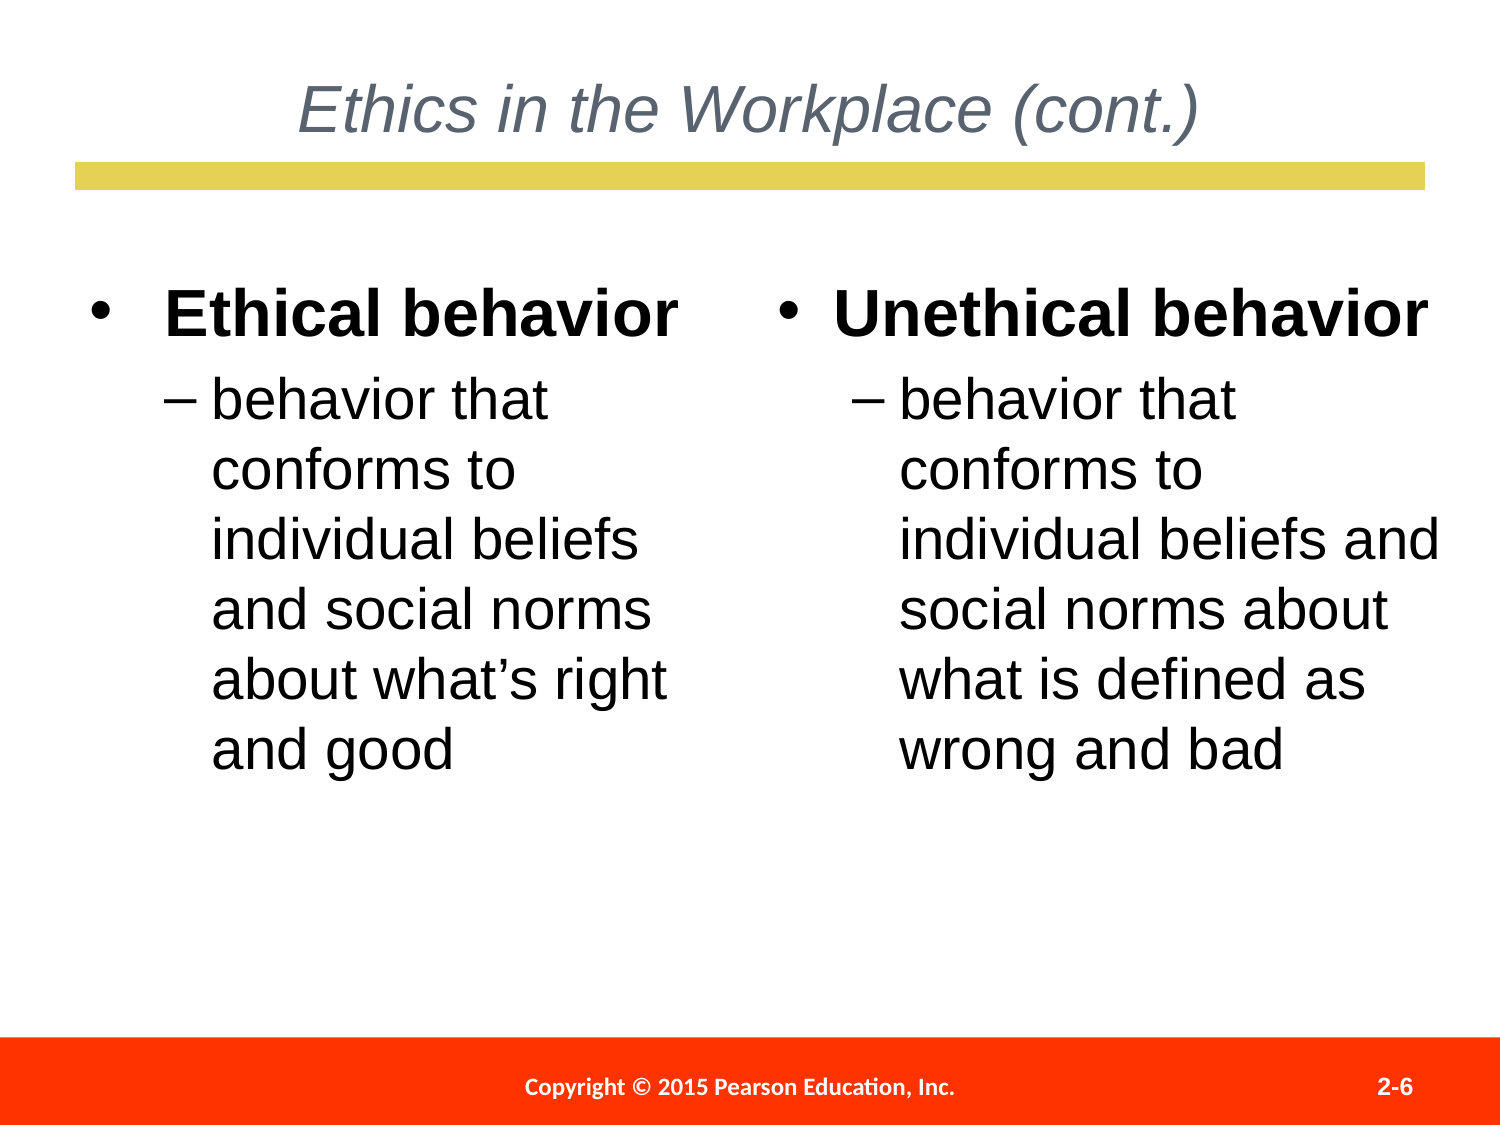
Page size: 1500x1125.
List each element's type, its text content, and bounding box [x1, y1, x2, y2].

text_box Ethical behavior behavior that conforms to individual beliefs and social norms about what’s right and good [74, 262, 738, 1005]
text_box Unethical behavior behavior that conforms to individual beliefs and social norms about what is defined as wrong and bad [762, 262, 1463, 1005]
title Ethics in the Workplace (cont.) [74, 12, 1426, 201]
